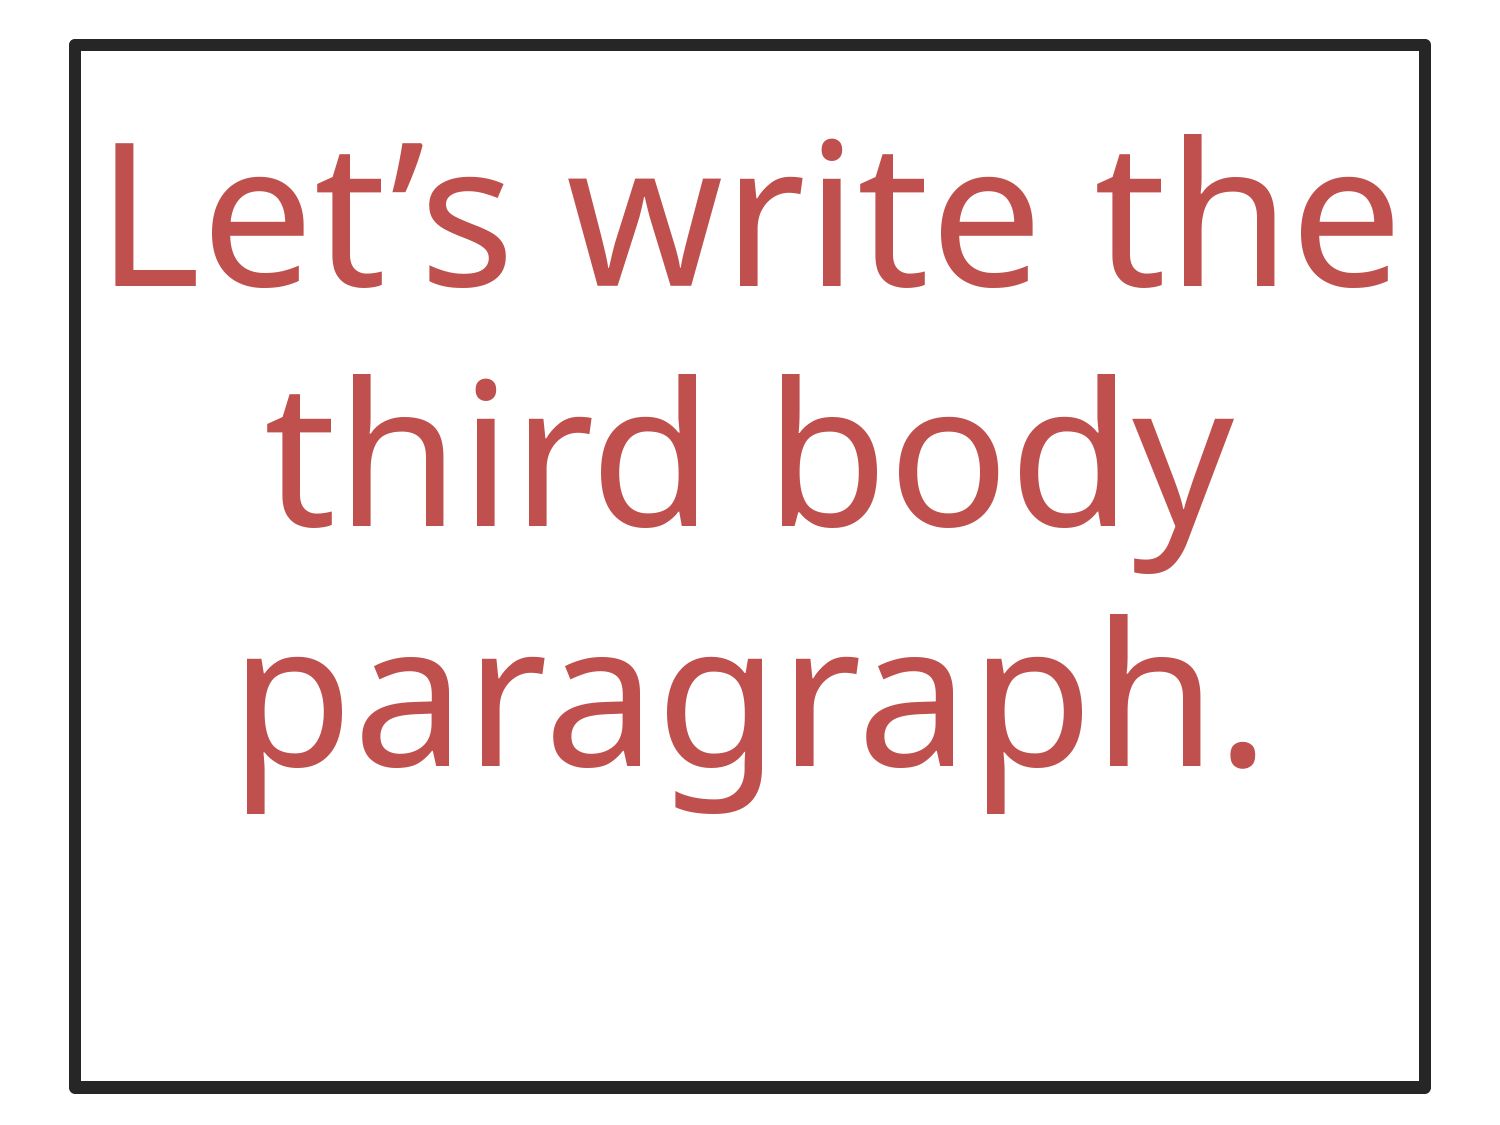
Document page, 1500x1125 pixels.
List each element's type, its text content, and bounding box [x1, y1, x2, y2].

title Let’s write the third body paragraph. [74, 44, 1426, 1088]
